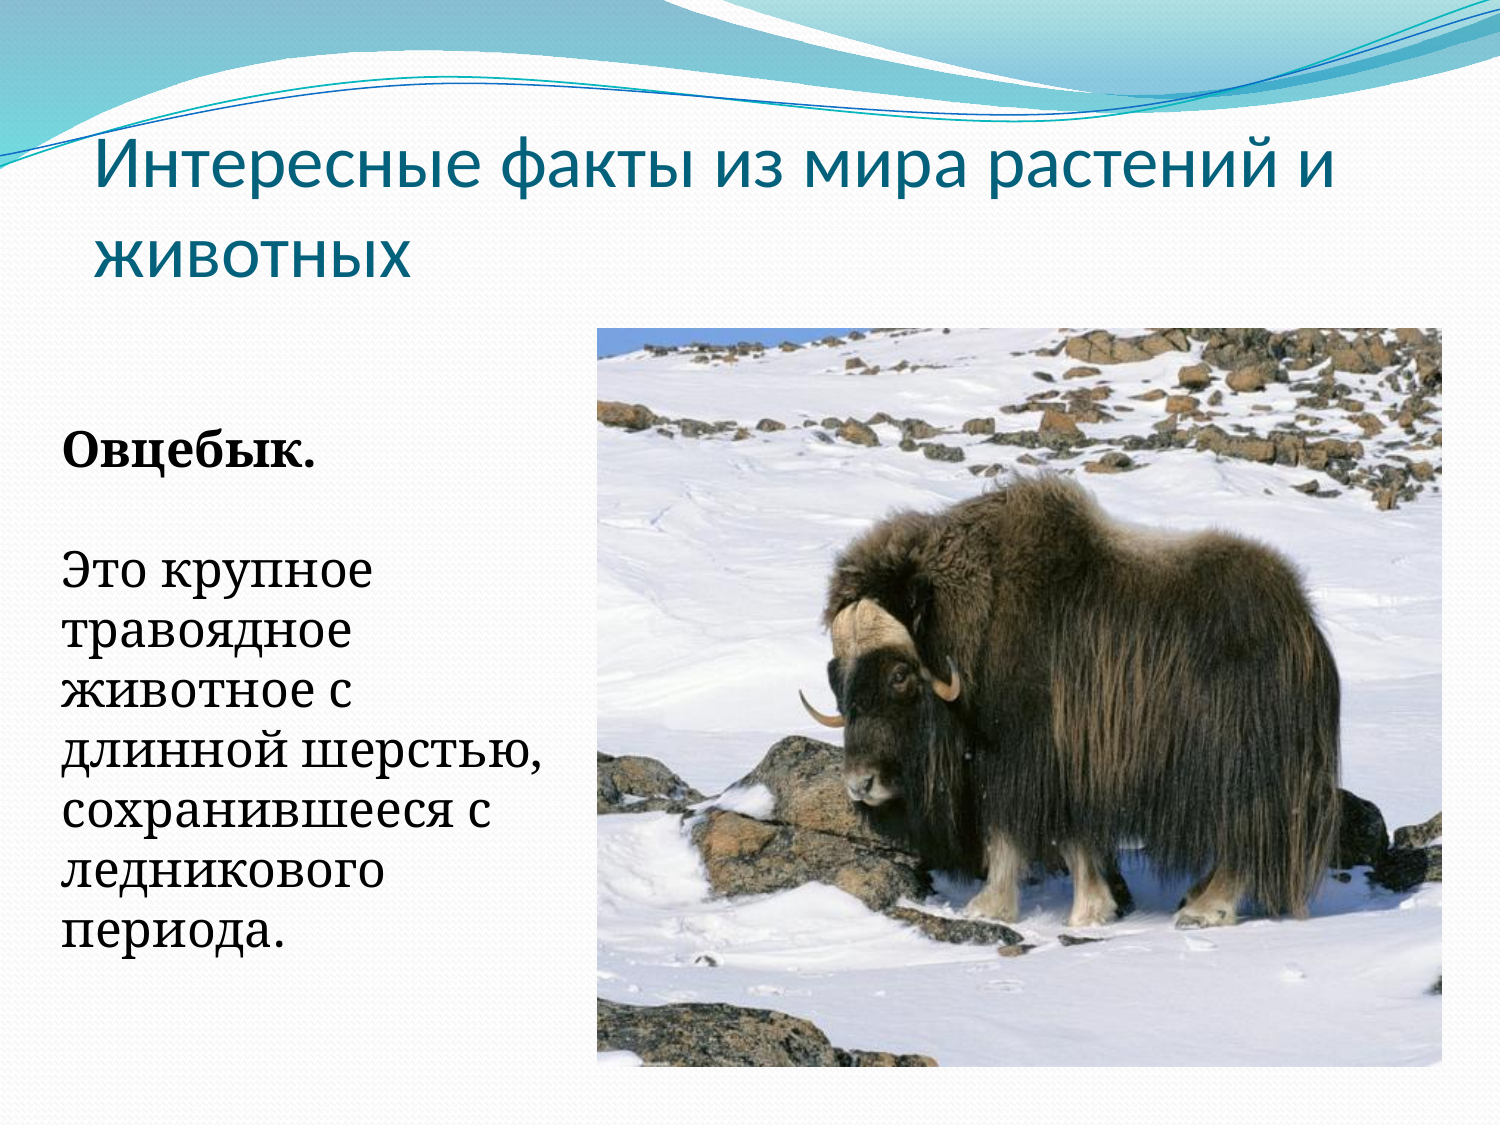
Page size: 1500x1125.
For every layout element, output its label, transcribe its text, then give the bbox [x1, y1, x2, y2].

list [597, 327, 1442, 1067]
title Интересные факты из мира растений и животных [93, 105, 1444, 293]
text_box Овцебык. Это крупное травоядное животное с длинной шерстью, сохранившееся с ледникового периода. [46, 410, 563, 965]
